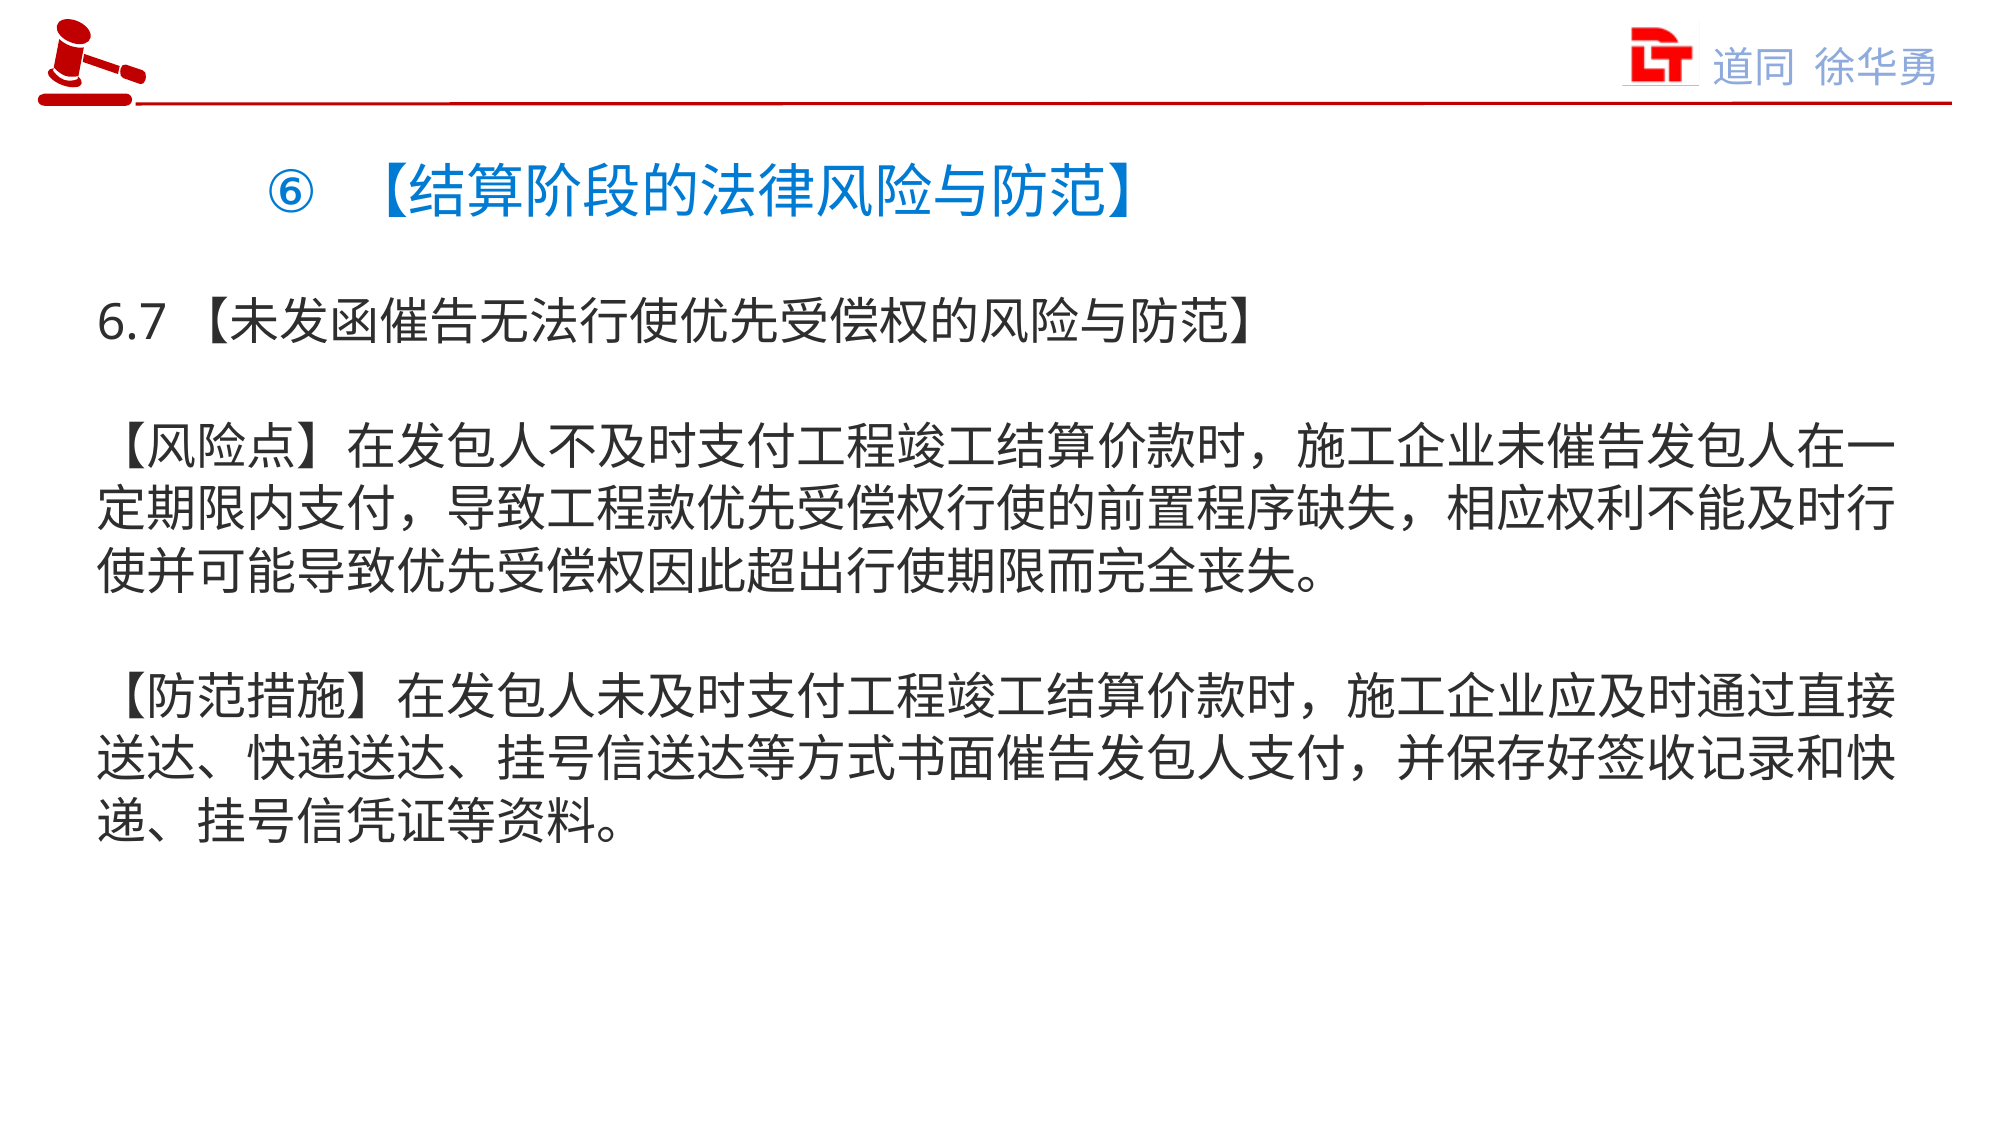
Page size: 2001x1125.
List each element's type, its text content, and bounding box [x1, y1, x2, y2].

picture [1622, 19, 1699, 97]
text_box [37, 17, 1954, 106]
text_box 【结算阶段的法律风险与防范】 6.7【未发函催告无法行使优先受偿权的风险与防范】 【风险点】在发包人不及时支付工程竣工结算价款时，施工企业未催告发包人在一定期限内支付，导致工程款优先受偿权行使的前置程序缺失，相应权利不能及时行使并可能导致优先受偿权因此超出行使期限而完全丧失。 【防范措施】在发包人未及时支付工程竣工结算价款时，施工企业应及时通过直接送达、快递送达、挂号信送达等方式书面催告发包人支付，并保存好签收记录和快递、挂号信凭证等资料。 [82, 154, 1915, 857]
